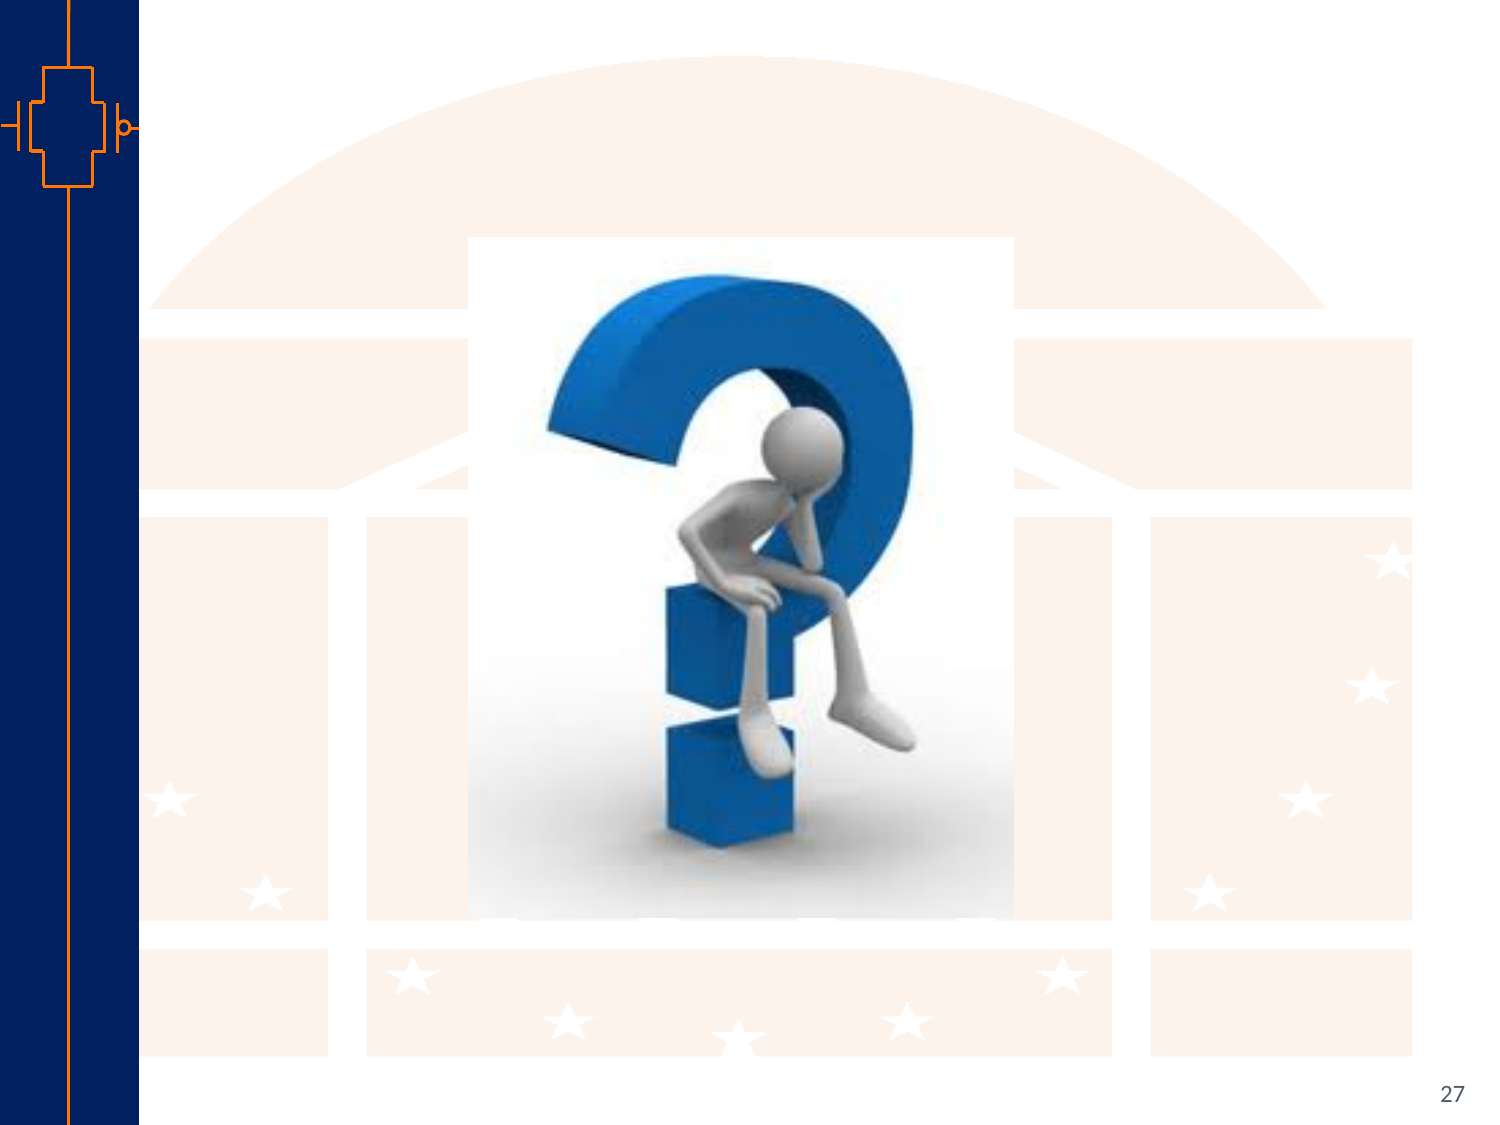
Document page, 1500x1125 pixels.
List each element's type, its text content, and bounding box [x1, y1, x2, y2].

slide_number 27 [1425, 1062, 1488, 1123]
picture [468, 236, 1014, 918]
